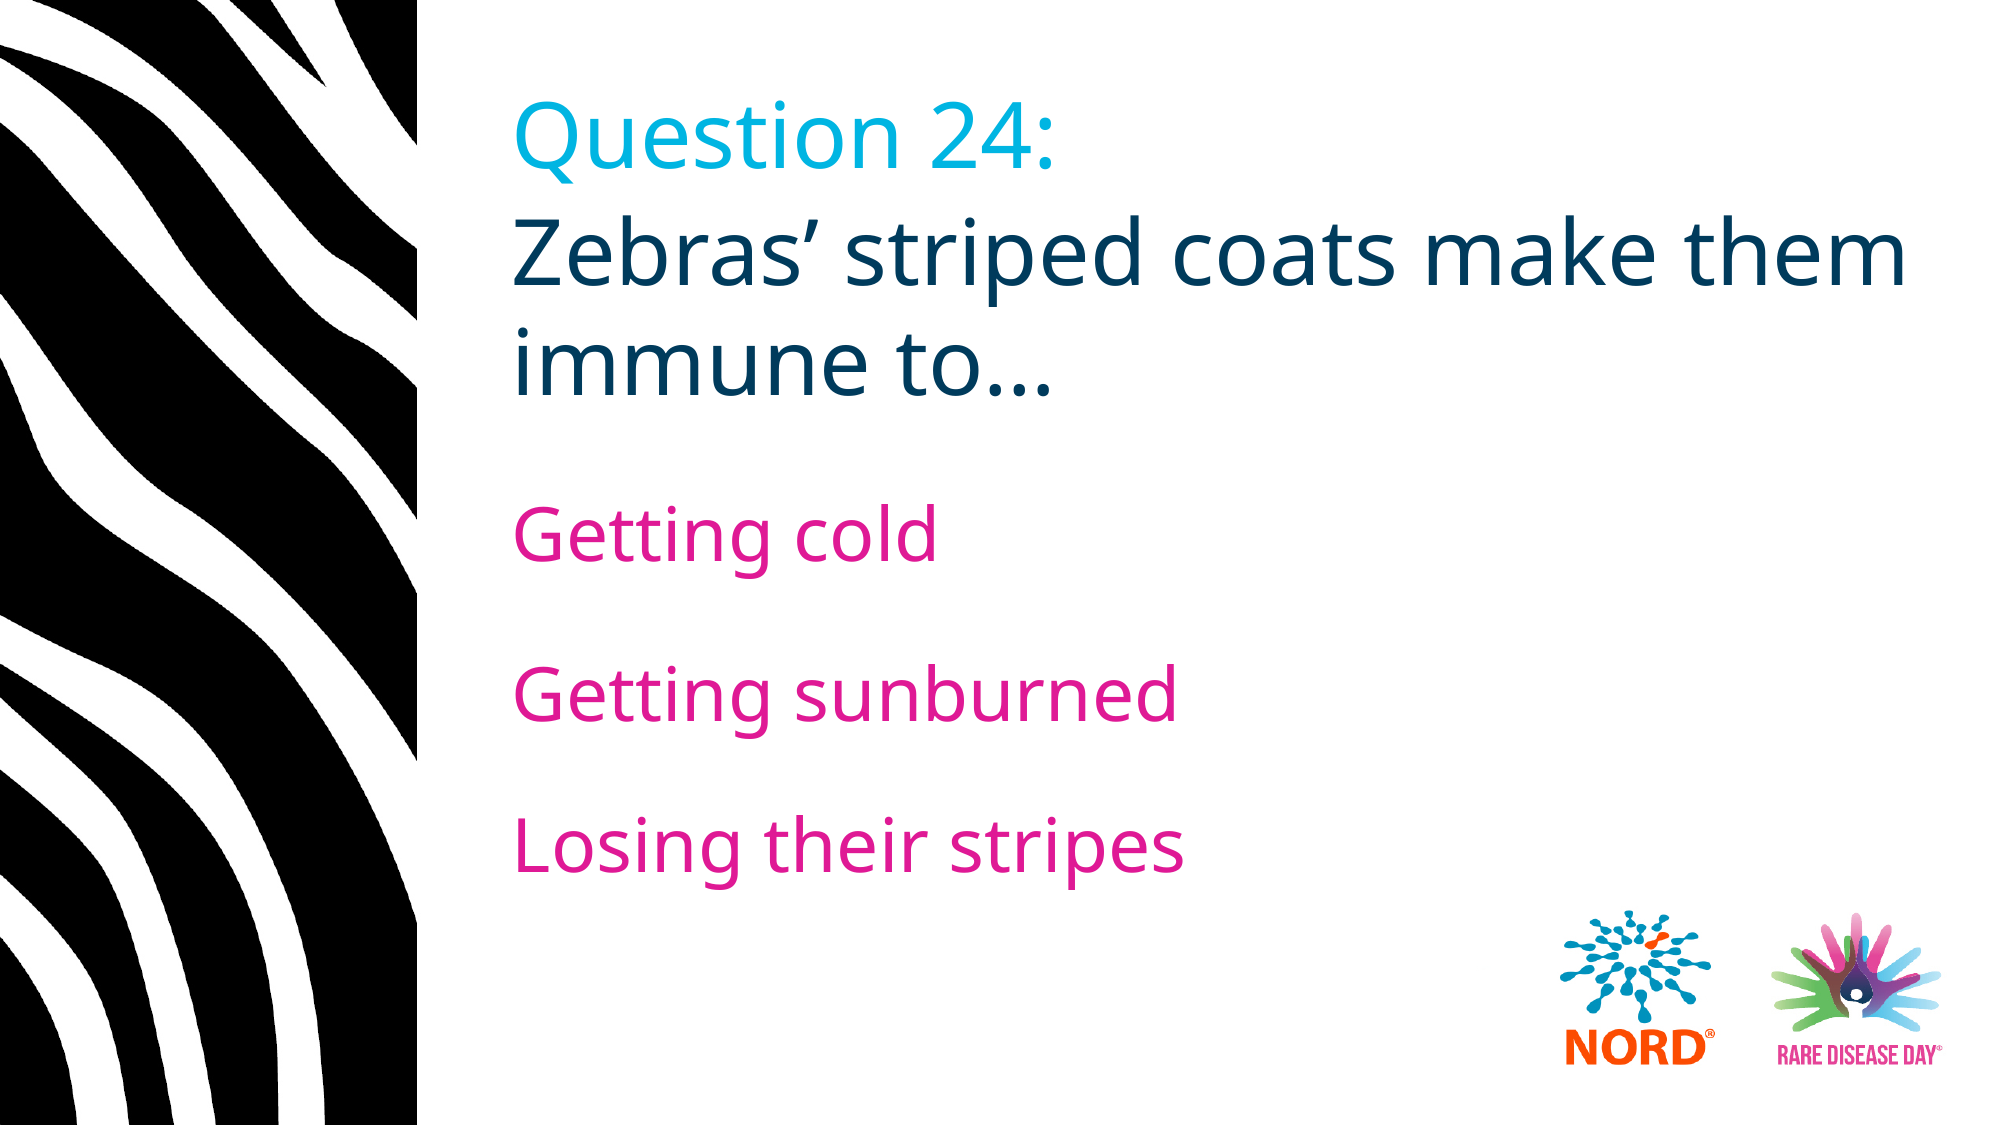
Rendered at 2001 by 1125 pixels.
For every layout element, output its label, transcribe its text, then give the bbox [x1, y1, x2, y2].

text_box Getting sunburned [496, 649, 1889, 760]
picture [0, 0, 2001, 1125]
list Getting cold [496, 488, 1916, 611]
title Question 24: [496, 78, 1863, 186]
text_box Zebras’ striped coats make them immune to… [496, 186, 2000, 422]
text_box Losing their stripes [496, 800, 1916, 929]
